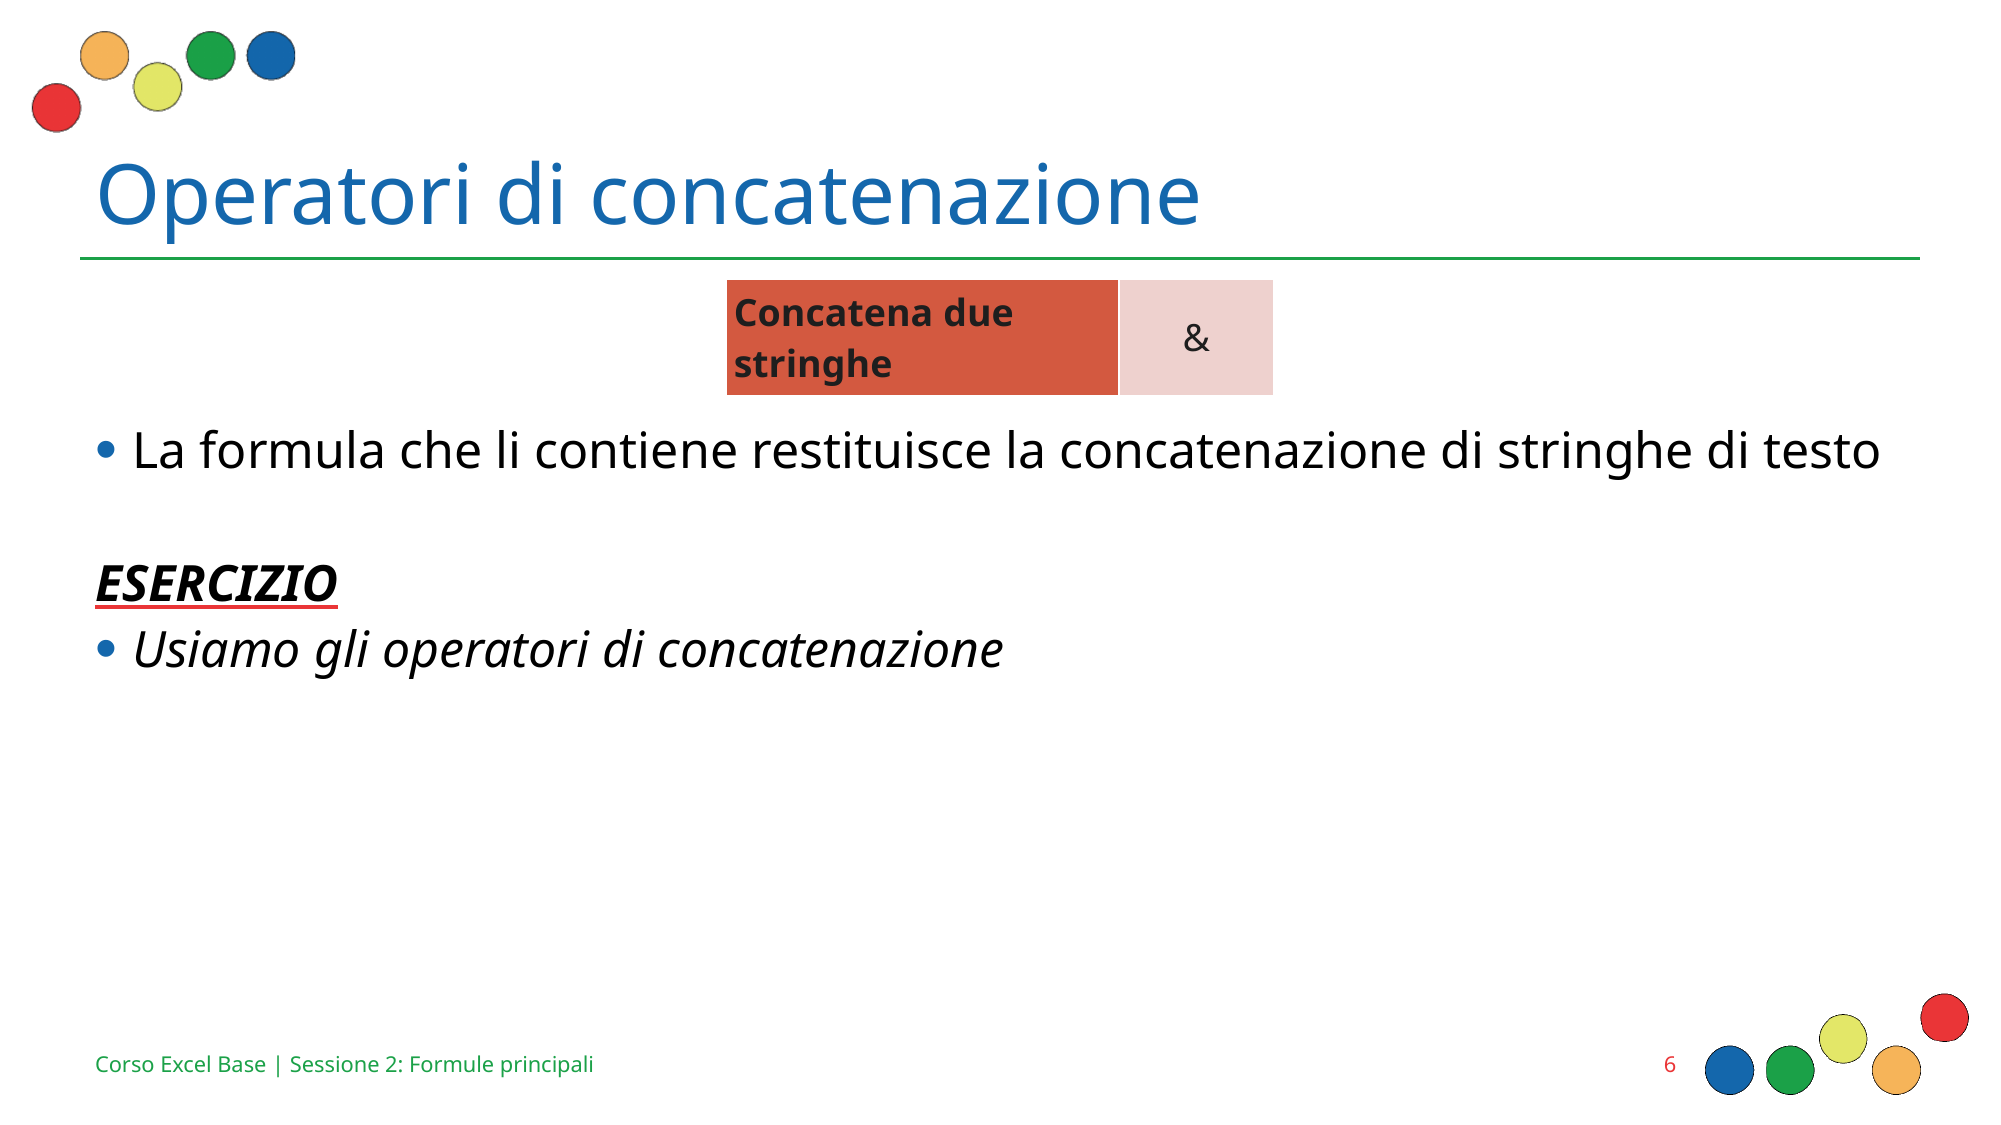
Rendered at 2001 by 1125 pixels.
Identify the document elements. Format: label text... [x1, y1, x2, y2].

footer Corso Excel Base | Sessione 2: Formule principali [80, 1035, 1571, 1096]
title Operatori di concatenazione [80, 123, 1920, 259]
slide_number 6 [1583, 1035, 1692, 1096]
table_header Concatena due stringhe [727, 280, 1118, 395]
picture [1704, 990, 1971, 1096]
list La formula che li contiene restituisce la concatenazione di stringhe di testo ESERCIZIO Usiamo gli operatori di concatenazione [80, 278, 1920, 1011]
picture [29, 30, 295, 135]
table_header & [1120, 280, 1273, 395]
